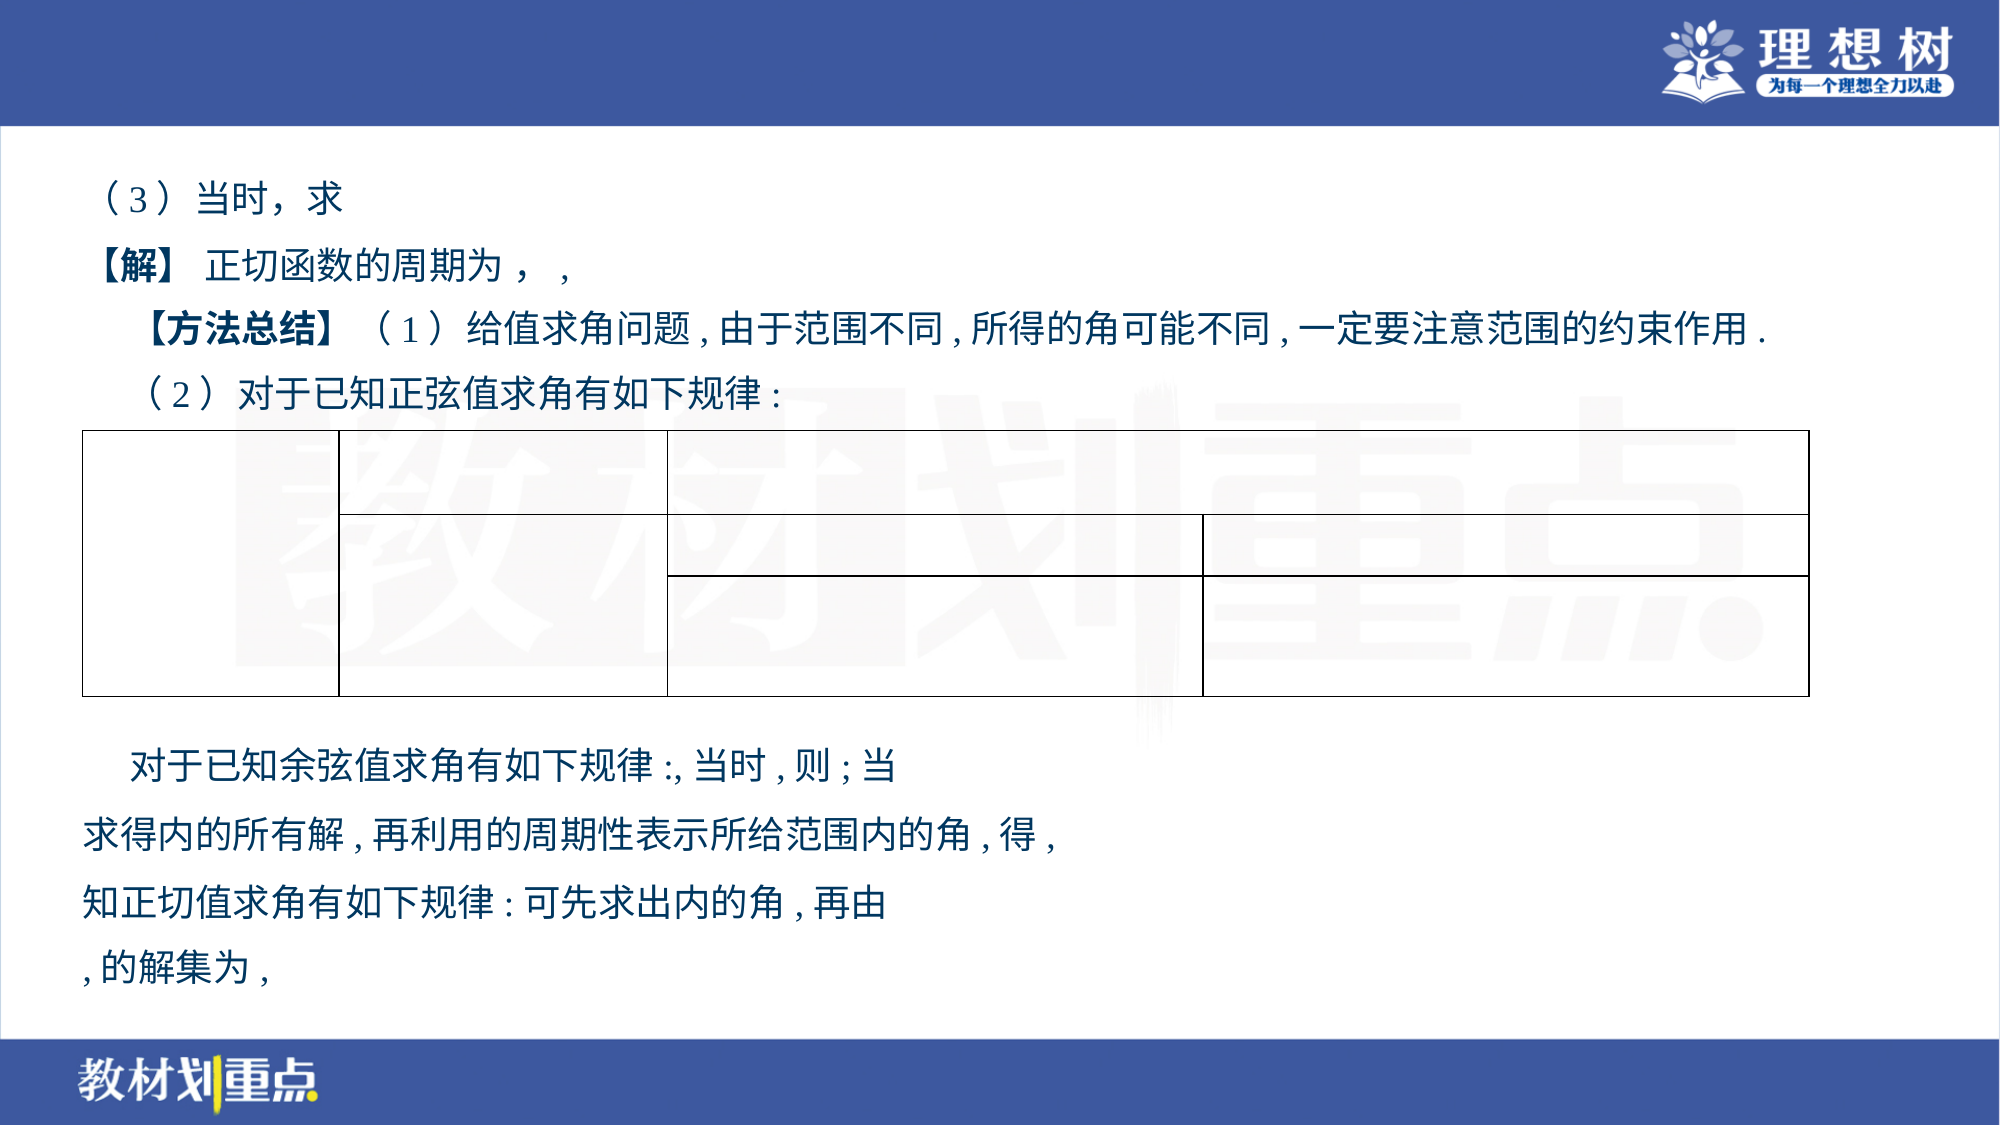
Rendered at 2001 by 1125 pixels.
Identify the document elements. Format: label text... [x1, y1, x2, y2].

text_box 【方法总结】（1）给值求角问题,由于范围不同,所得的角可能不同,一定要注意范围的约束作用. （2）对于已知正弦值求角有如下规律: [82, 281, 1817, 408]
picture [0, 0, 2000, 1125]
